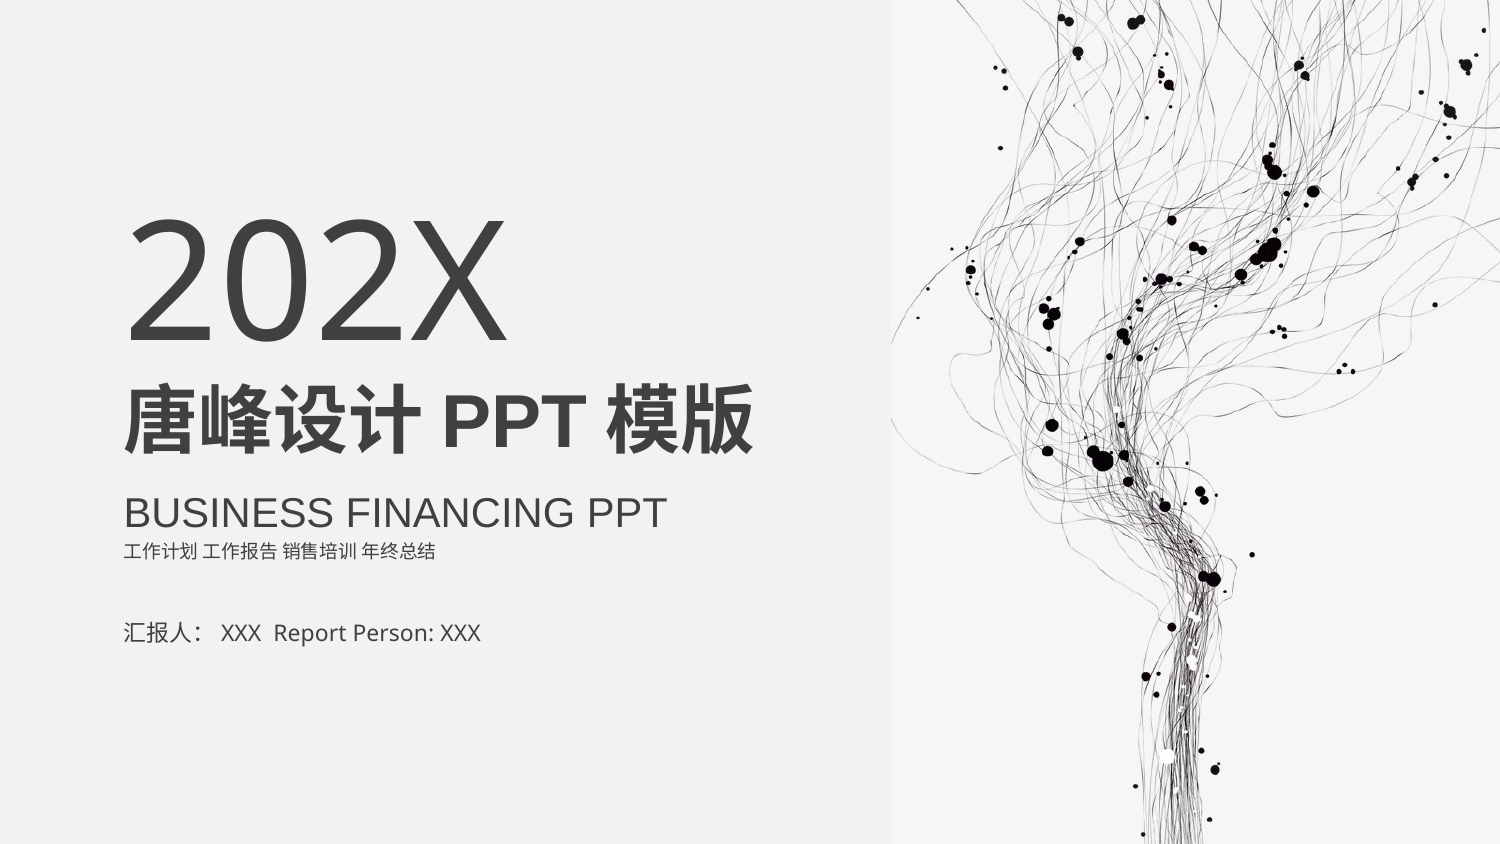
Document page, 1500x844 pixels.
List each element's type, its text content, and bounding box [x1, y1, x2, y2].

picture [891, 0, 1500, 844]
text_box 唐峰设计PPT模版 [123, 372, 886, 463]
text_box 202X [123, 173, 561, 374]
text_box BUSINESS FINANCING PPT 工作计划 工作报告 销售培训 年终总结 [123, 486, 838, 563]
text_box 汇报人：XXX Report Person: XXX [123, 618, 676, 647]
